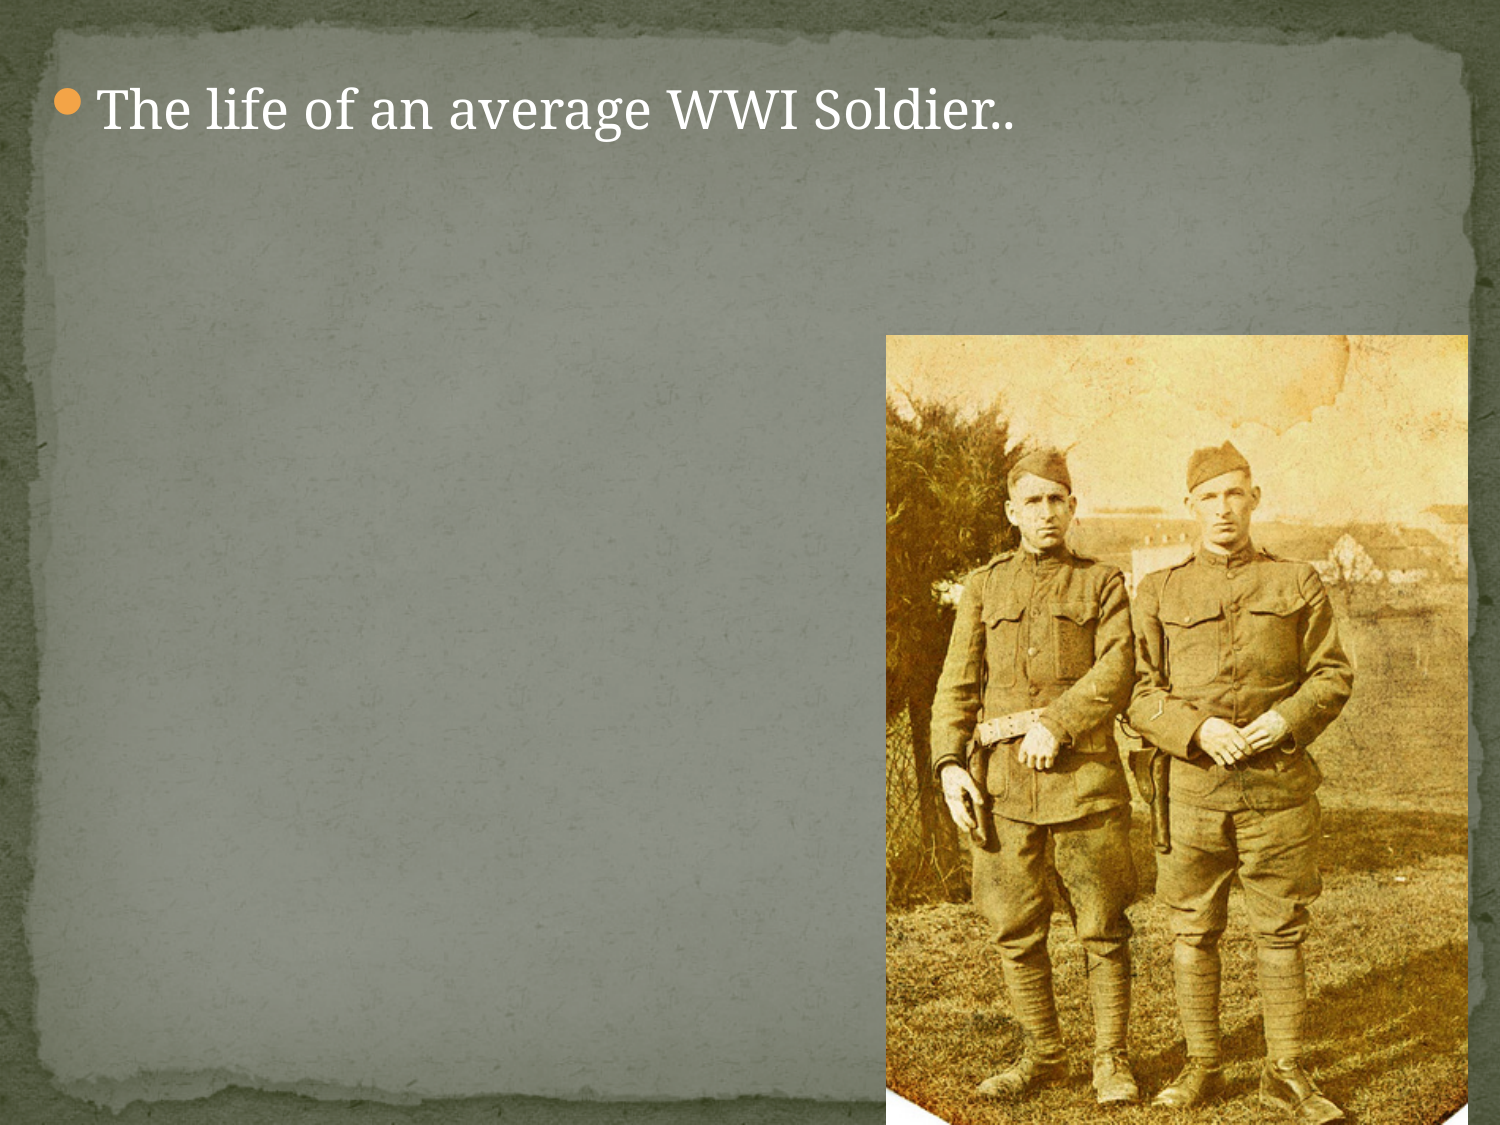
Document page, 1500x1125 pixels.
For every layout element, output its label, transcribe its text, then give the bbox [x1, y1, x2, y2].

picture [886, 335, 1468, 1125]
list The life of an average WWI Soldier.. [35, 67, 1386, 811]
